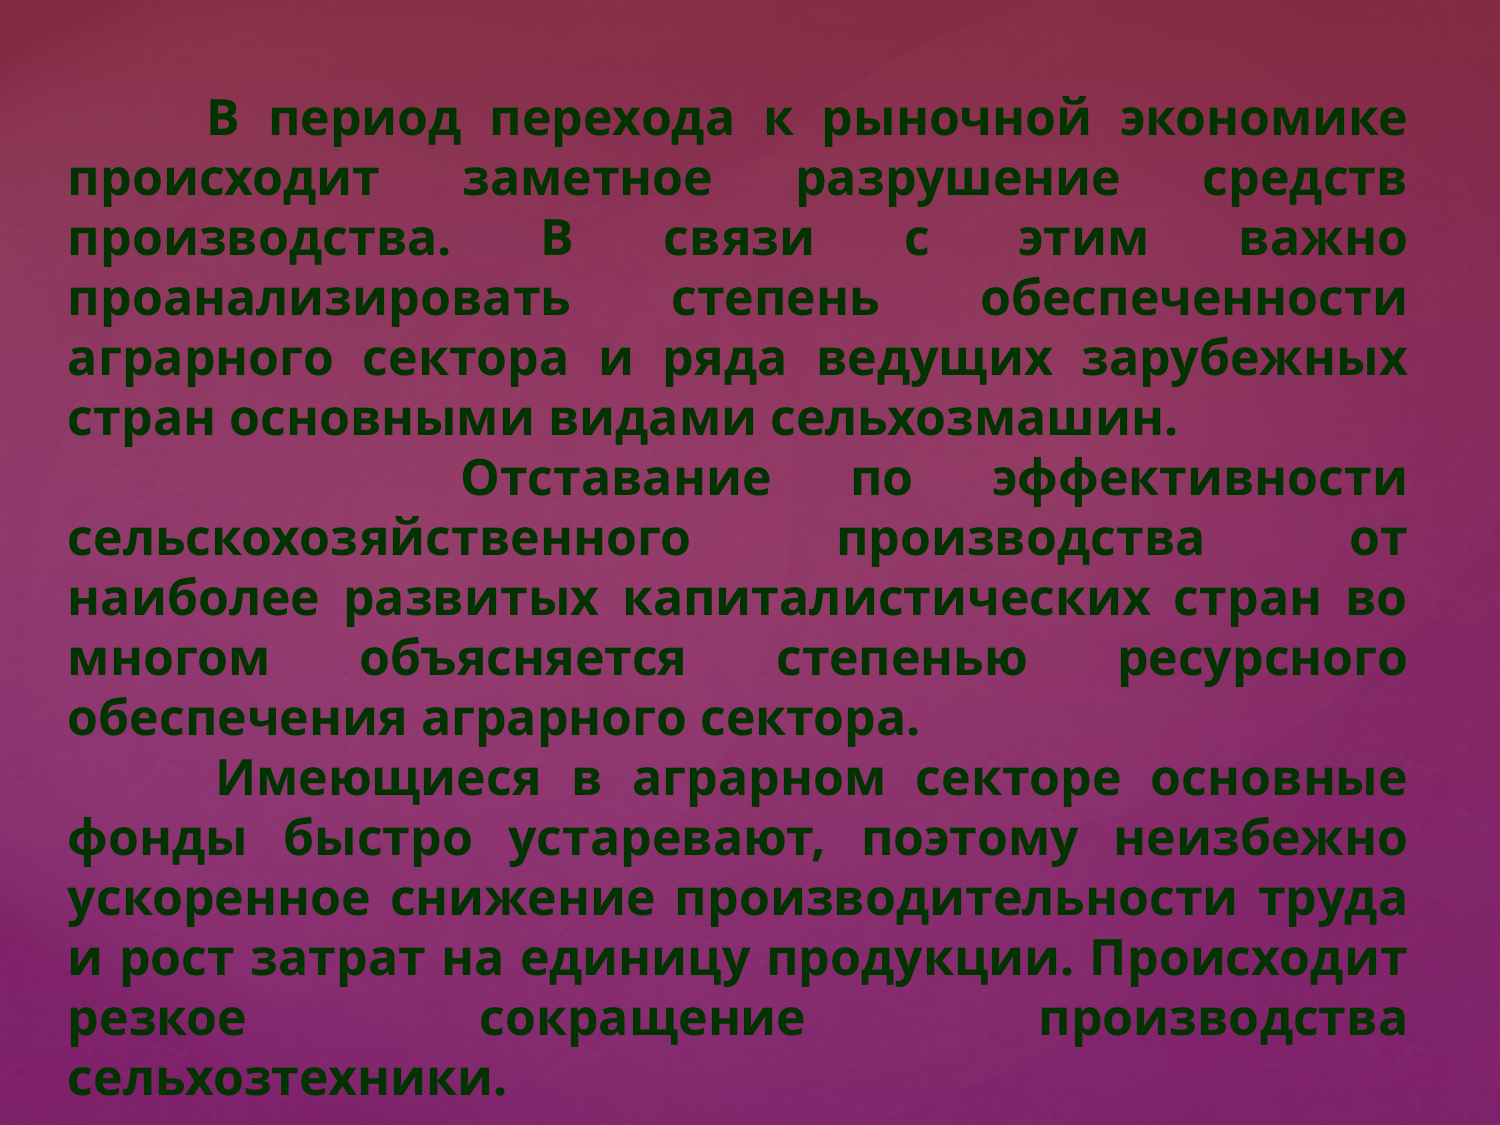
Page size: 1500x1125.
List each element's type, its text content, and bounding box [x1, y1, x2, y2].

text_box В период перехода к рыночной экономике происходит заметное разрушение средств производства. В связи с этим важно проанализировать степень обеспеченности аграрного сектора и ряда ведущих зарубежных стран основными видами сельхозмашин. Отставание по эффективности сельскохозяйственного производства от наиболее развитых капиталистических стран во многом объясняется степенью ресурсного обеспечения аграрного сектора. Имеющиеся в аграрном секторе основные фонды быстро устаревают, поэтому неизбежно ускоренное снижение производительности труда и рост затрат на единицу продукции. Происходит резкое сокращение производства сельхозтехники. [53, 77, 1424, 1113]
